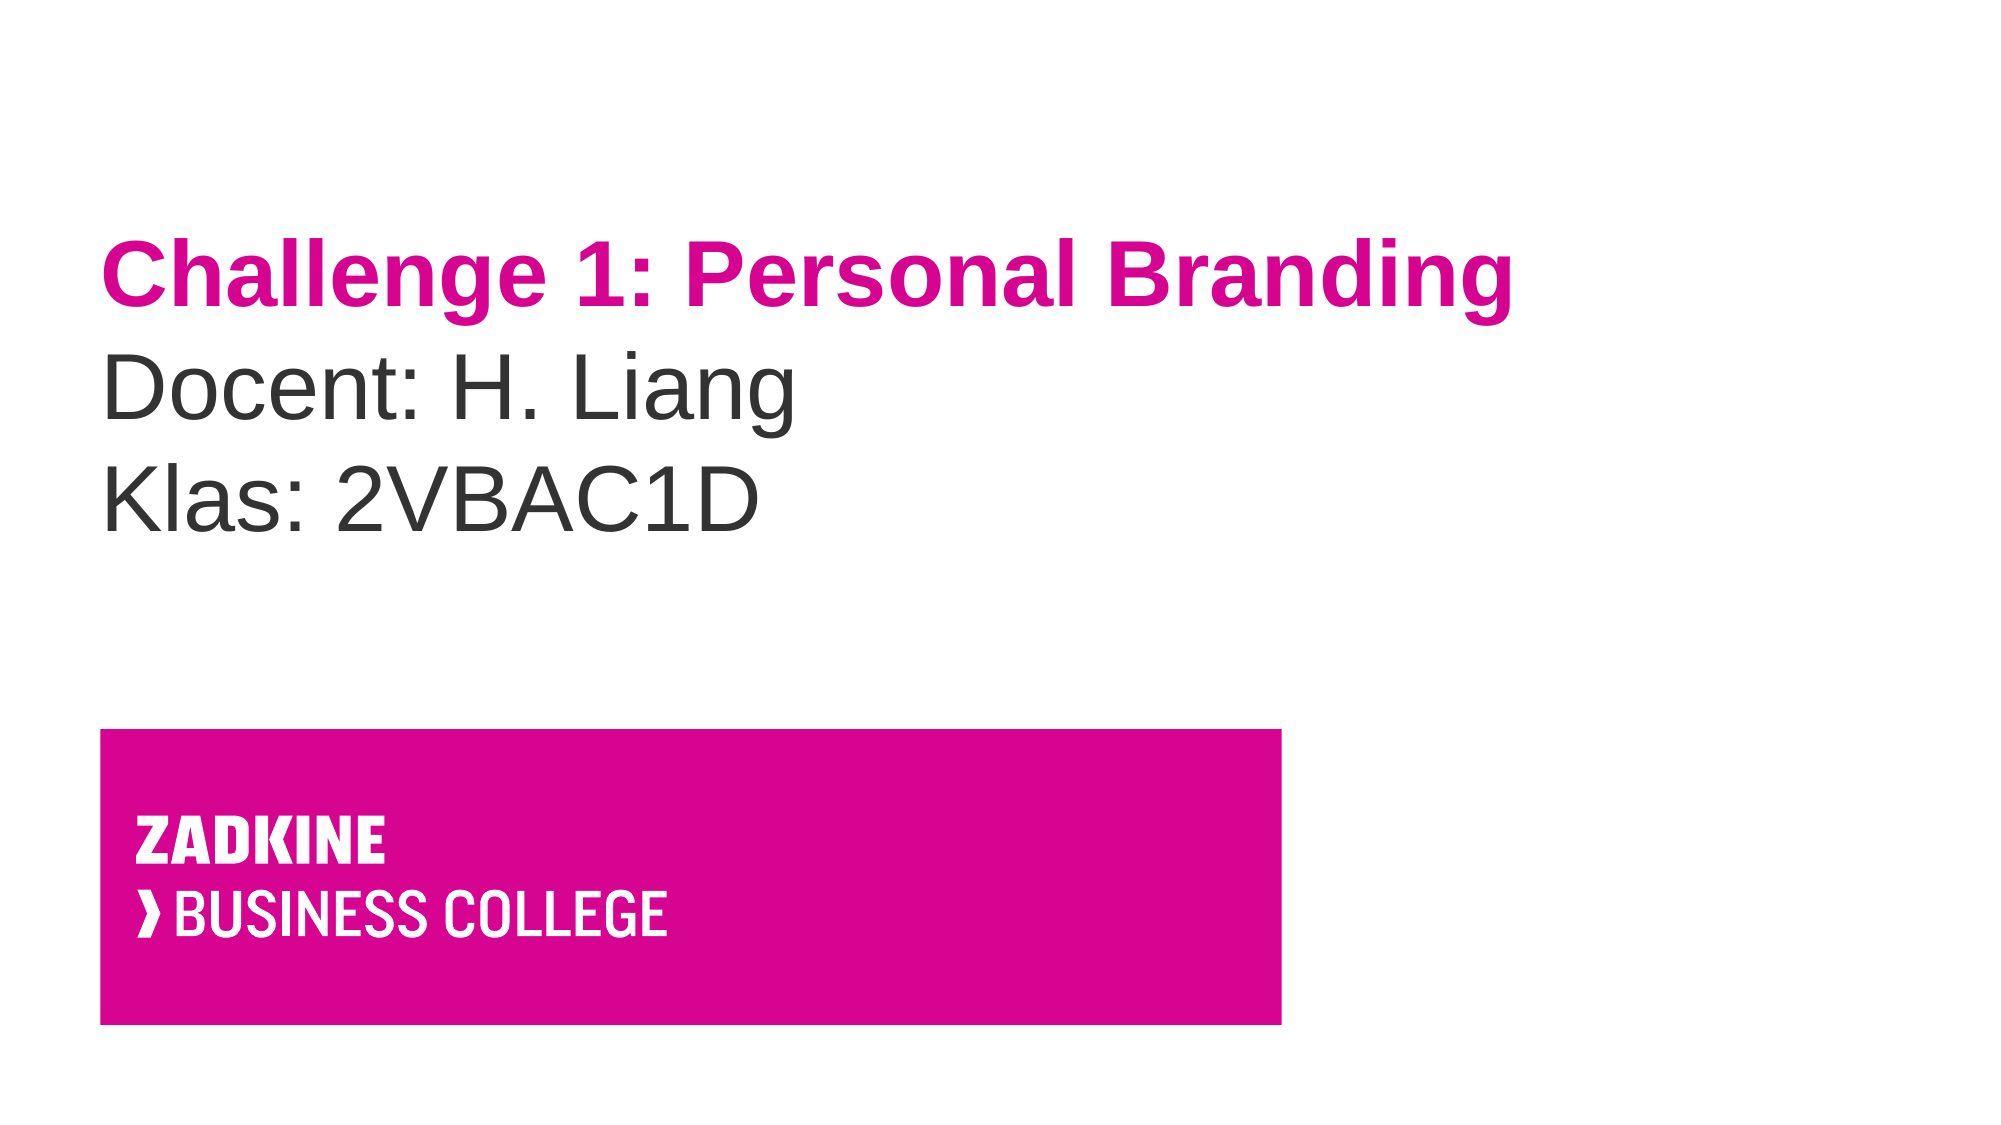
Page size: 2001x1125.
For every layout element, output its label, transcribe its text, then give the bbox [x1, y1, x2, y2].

subtitle Docent: H. Liang Klas: 2VBAC1D [100, 325, 1900, 551]
title Challenge 1: Personal Branding [100, 100, 1900, 325]
